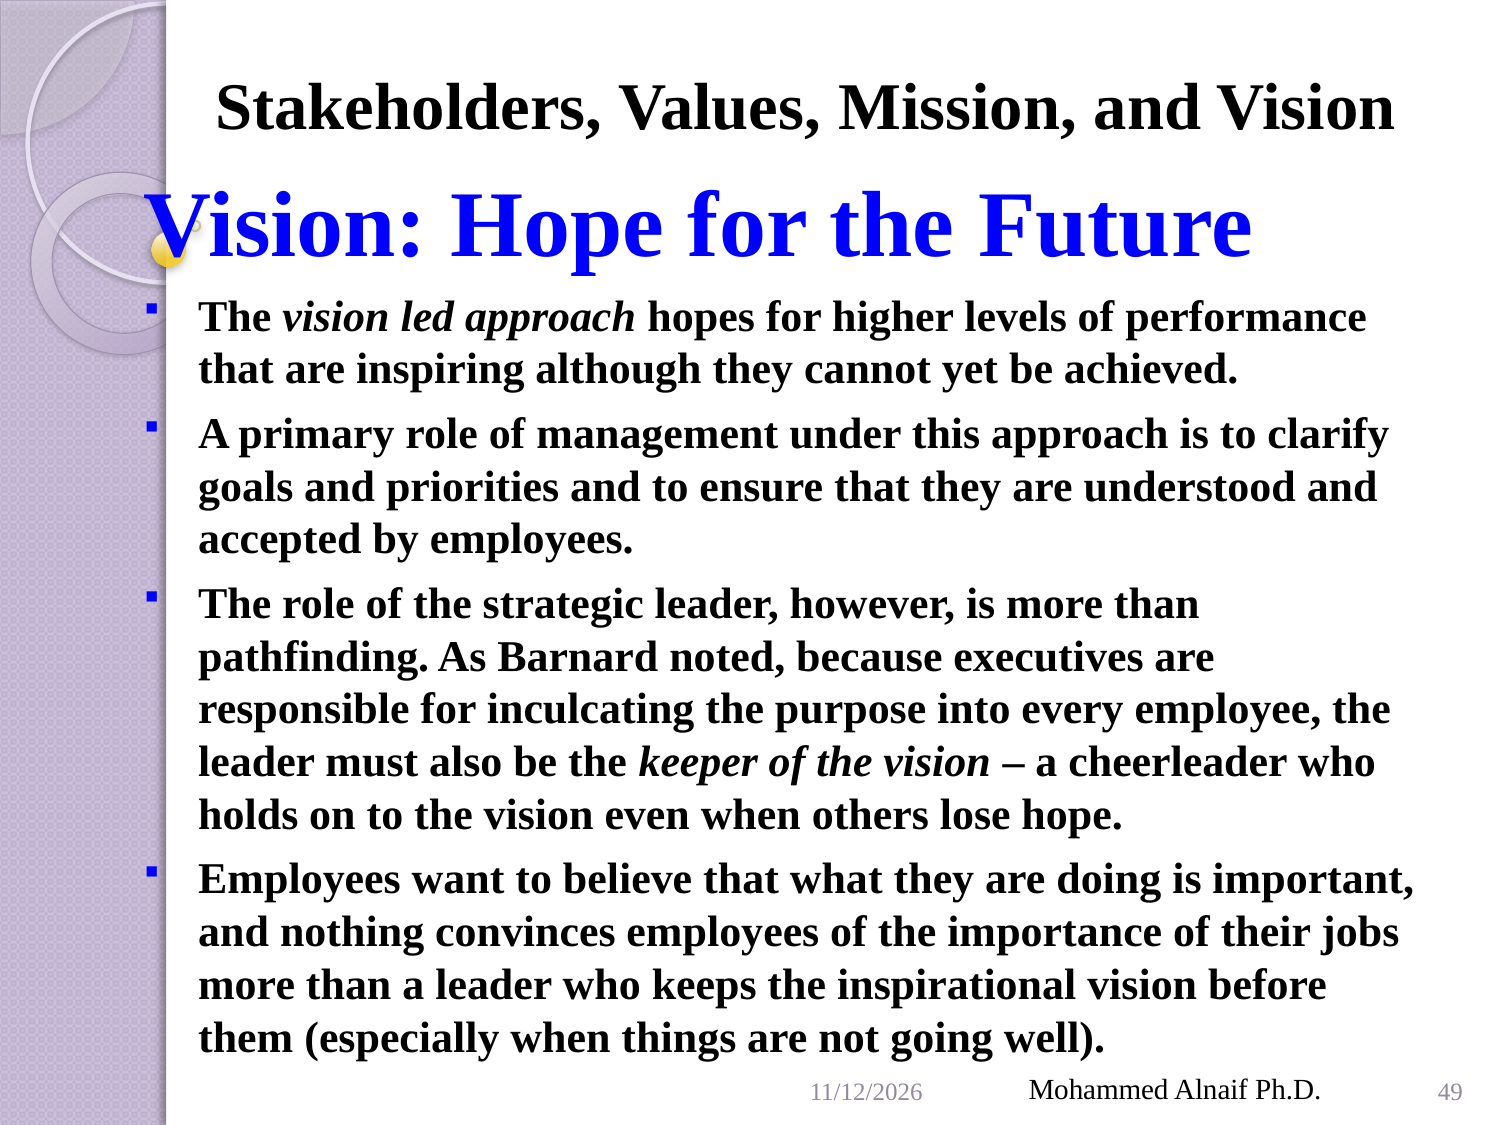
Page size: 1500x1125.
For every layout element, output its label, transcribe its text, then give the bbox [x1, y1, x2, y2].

subtitle Vision: Hope for the Future The vision led approach hopes for higher levels of performance that are inspiring although they cannot yet be achieved. A primary role of management under this approach is to clarify goals and priorities and to ensure that they are understood and accepted by employees. The role of the strategic leader, however, is more than pathfinding. As Barnard noted, because executives are responsible for inculcating the purpose into every employee, the leader must also be the keeper of the vision – a cheerleader who holds on to the vision even when others lose hope. Employees want to believe that what they are doing is important, and nothing convinces employees of the importance of their jobs more than a leader who keeps the inspirational vision before them (especially when things are not going well). [125, 162, 1450, 1075]
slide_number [587, 1075, 937, 1113]
slide_number 49 [1413, 1034, 1488, 1113]
title Stakeholders, Values, Mission, and Vision [162, 37, 1450, 150]
footer Mohammed Alnaif Ph.D. [937, 1075, 1413, 1113]
